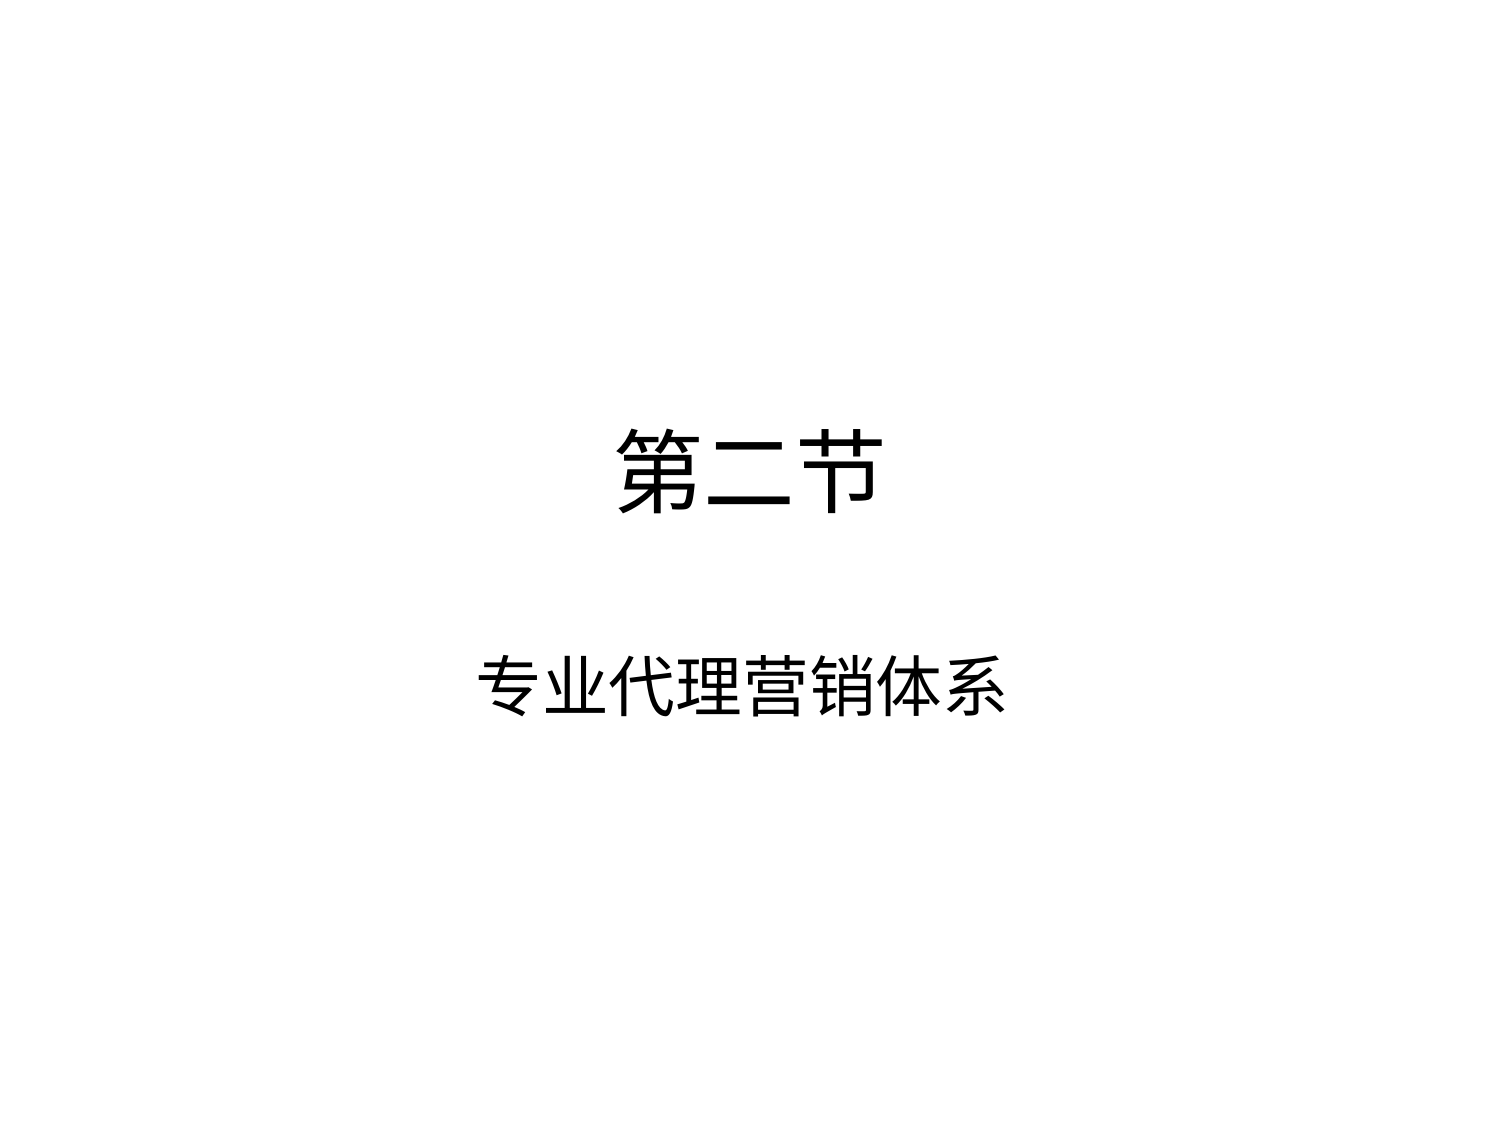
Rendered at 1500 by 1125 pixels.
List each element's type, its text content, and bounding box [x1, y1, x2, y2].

title 第二节 [112, 349, 1388, 591]
subtitle 专业代理营销体系 [225, 637, 1275, 925]
